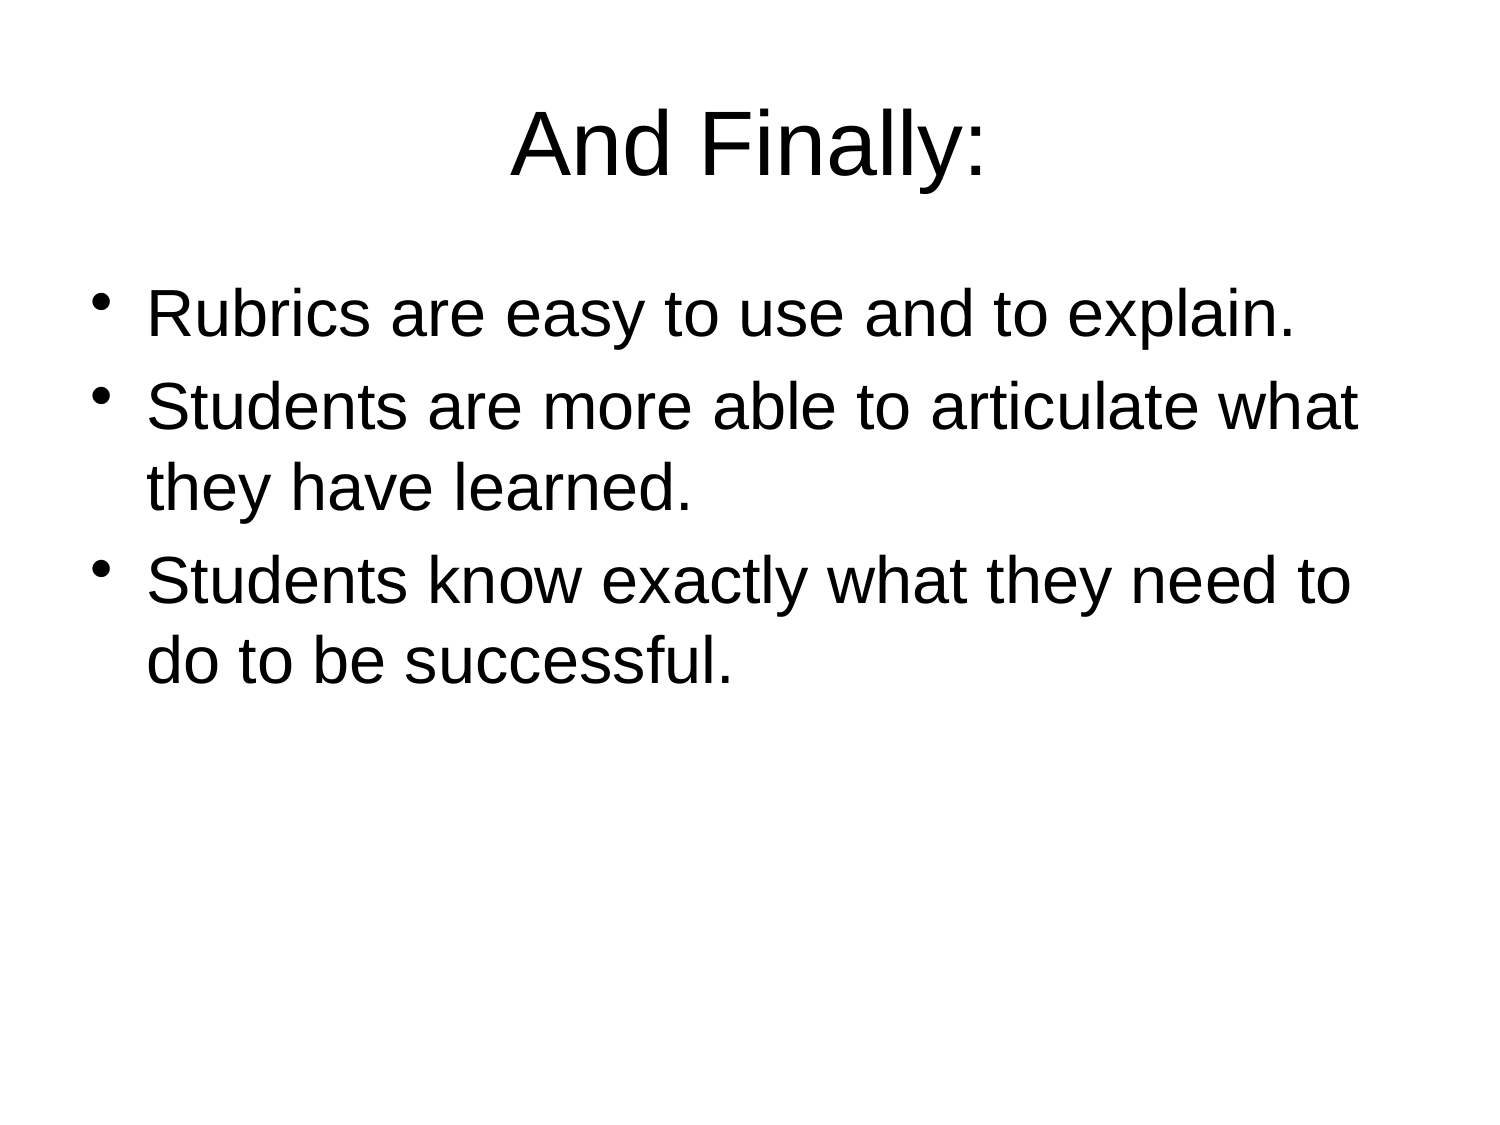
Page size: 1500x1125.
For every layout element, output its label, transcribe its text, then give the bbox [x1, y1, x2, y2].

list Rubrics are easy to use and to explain. Students are more able to articulate what they have learned. Students know exactly what they need to do to be successful. [75, 262, 1425, 1005]
title And Finally: [75, 45, 1425, 233]
